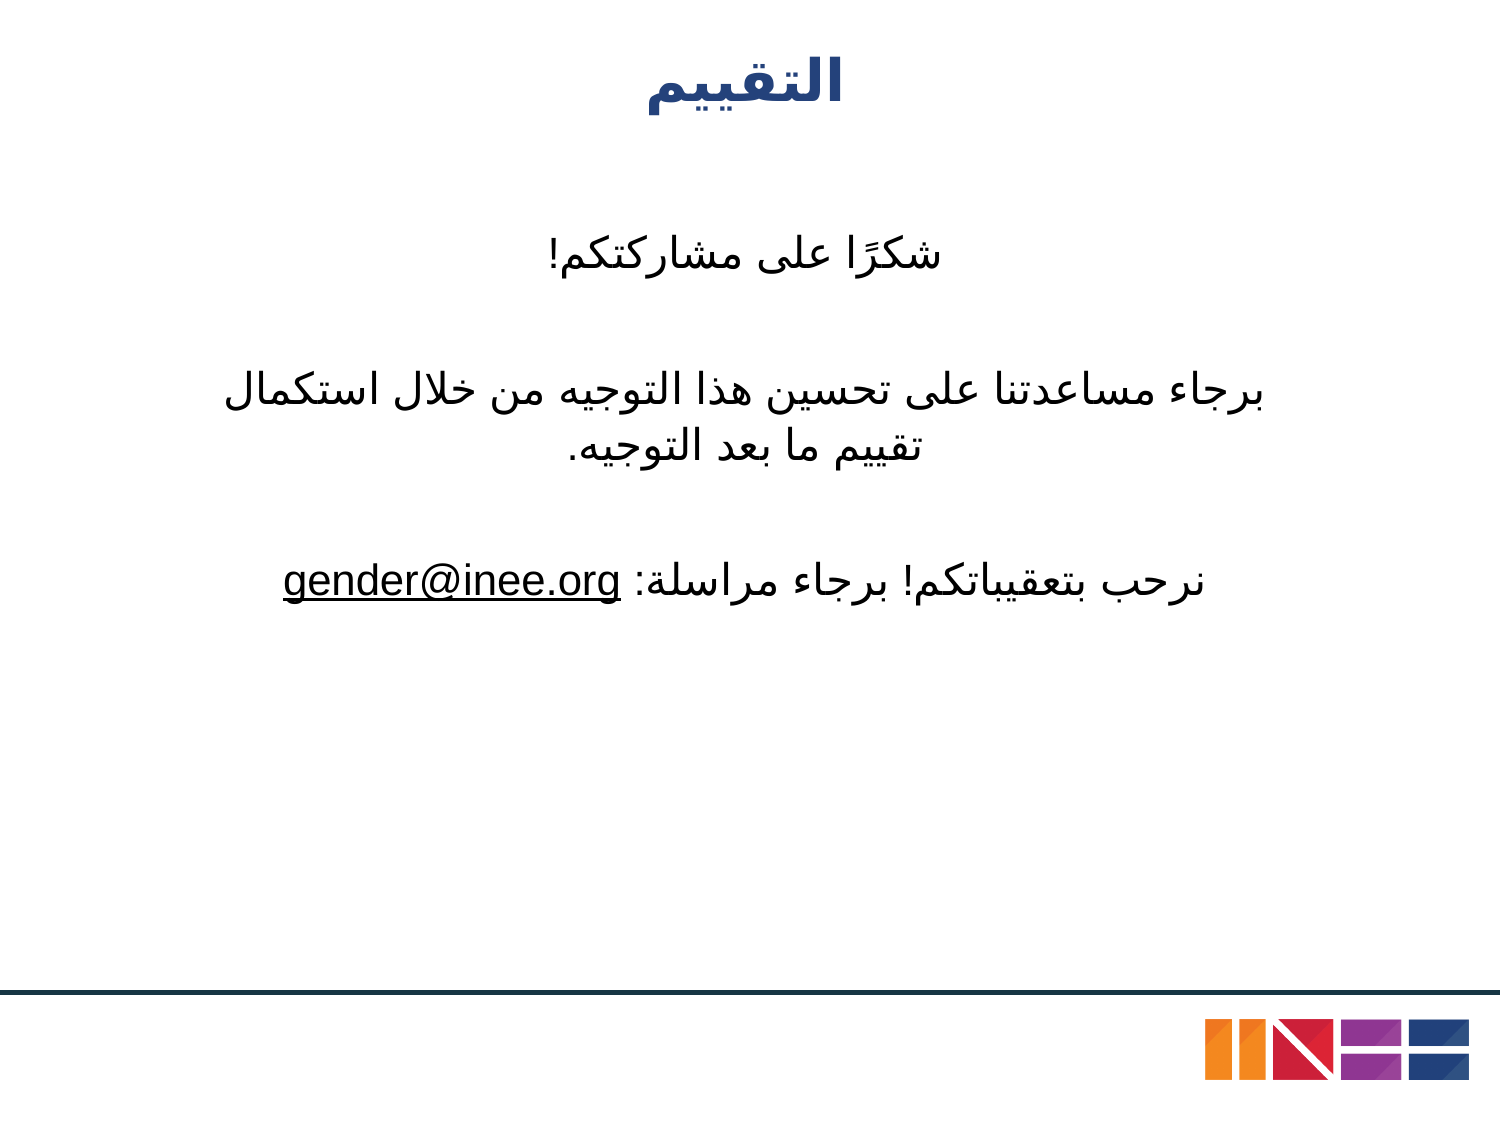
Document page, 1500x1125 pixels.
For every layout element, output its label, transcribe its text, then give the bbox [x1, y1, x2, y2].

list شكرًا على مشاركتكم! برجاء مساعدتنا على تحسين هذا التوجيه من خلال استكمال تقييم ما بعد التوجيه. نرحب بتعقيباتكم! برجاء مراسلة: gender@inee.org [162, 206, 1328, 1122]
picture [1328, 1019, 1469, 1080]
title التقييم [23, 33, 1468, 173]
